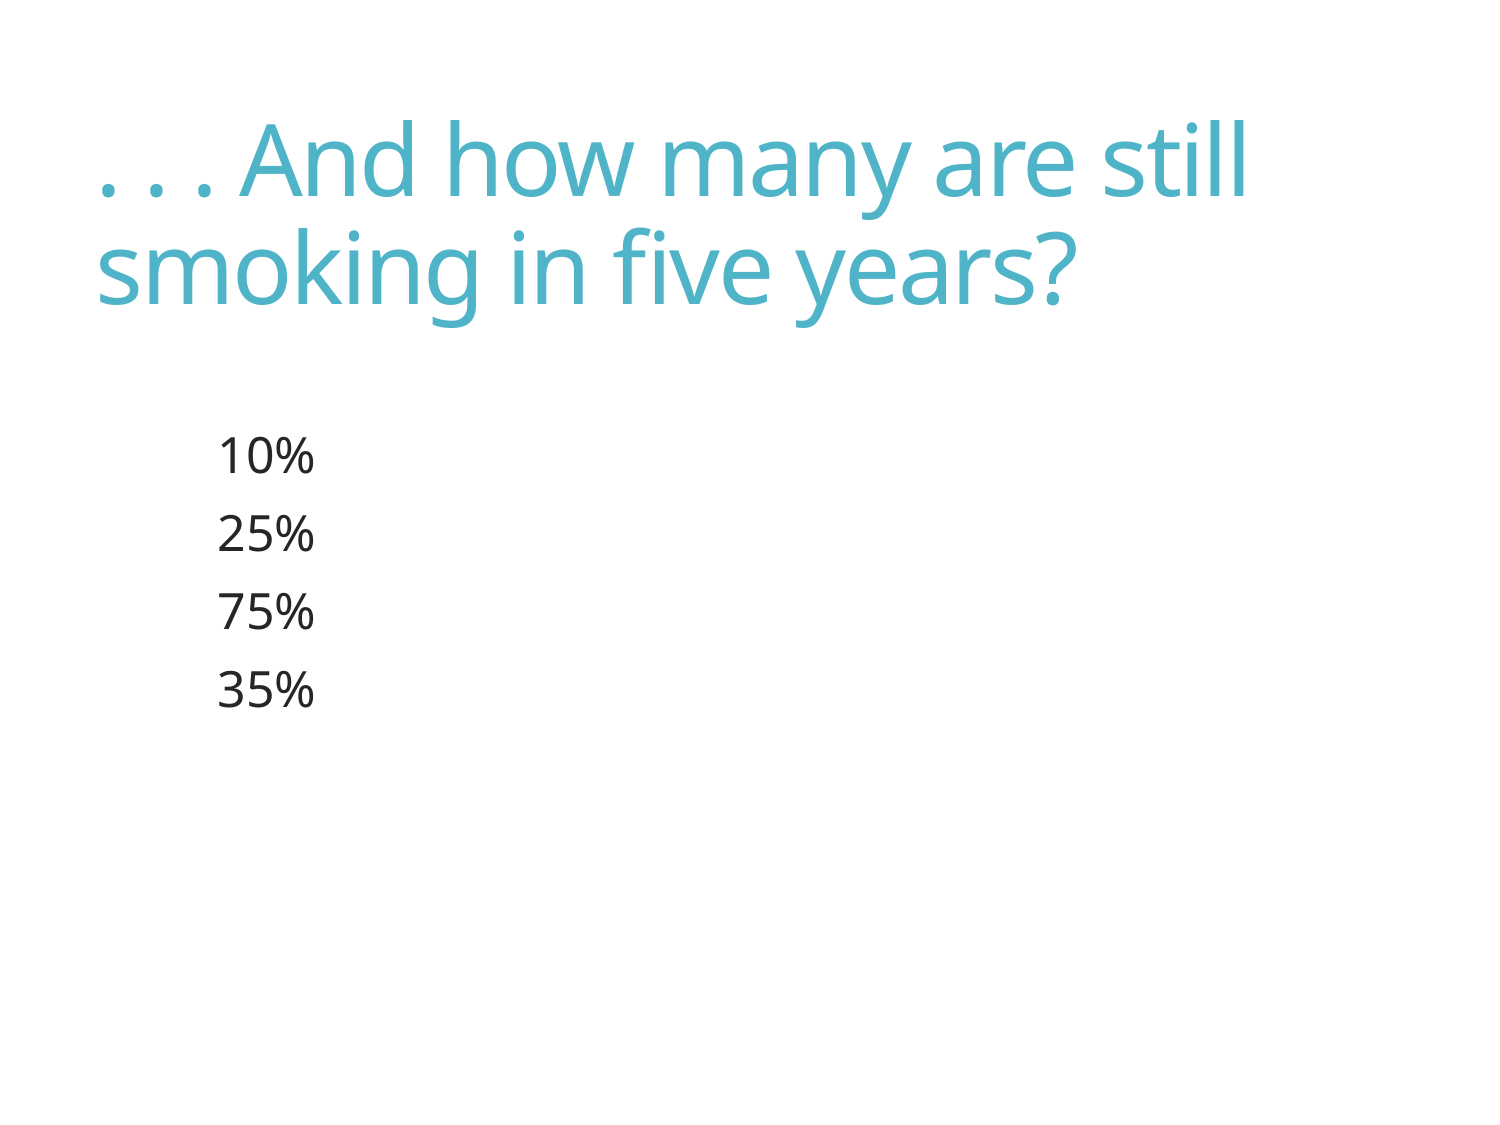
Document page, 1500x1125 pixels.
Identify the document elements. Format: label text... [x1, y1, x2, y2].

list 10% 25% 75% 35% [187, 425, 1375, 1043]
title . . . And how many are still smoking in five years? [80, 81, 1407, 354]
